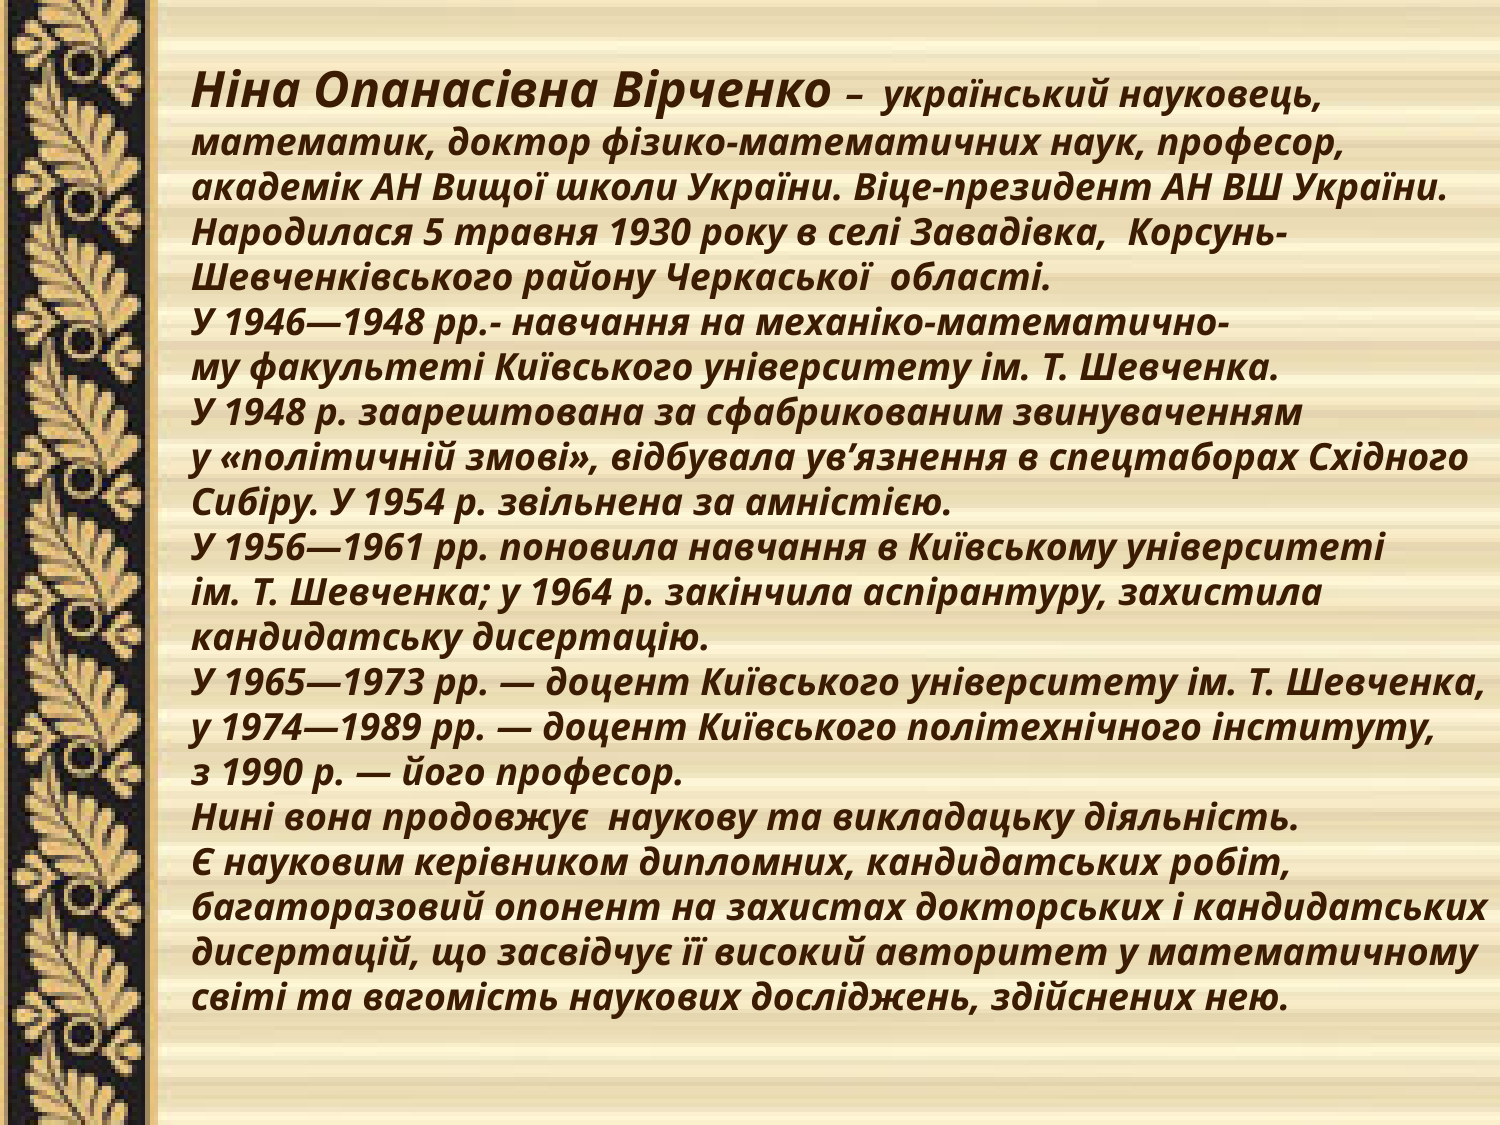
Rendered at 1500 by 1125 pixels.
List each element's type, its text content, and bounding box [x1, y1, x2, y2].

picture [0, 0, 1500, 1125]
text_box Ніна Опанасівна Вірченко – український науковець, математик, доктор фізико-математичних наук, професор, академік АН Вищої школи України. Віце-президент АН ВШ України. Народилася 5 травня 1930 року в селі Завадівка, Корсунь-Шевченківського району Черкаської області. У 1946—1948 рр.- навчання на механіко-математично-му факультеті Київського університету ім. Т. Шевченка. У 1948 р. заарештована за сфабрикованим звинуваченням у «політичній змові», відбувала ув’язнення в спецтаборах Східного Сибіру. У 1954 р. звільнена за амністією. У 1956—1961 рр. поновила навчання в Київському університеті ім. Т. Шевченка; у 1964 р. закінчила аспірантуру, захистила кандидатську дисертацію. У 1965—1973 рр. — доцент Київського університету ім. Т. Шевченка, у 1974—1989 рр. — доцент Київського політехнічного інституту, з 1990 р. — його професор. Нині вона продовжує наукову та викладацьку діяльність. Є науковим керівником дипломних, кандидатських робіт, багаторазовий опонент на захистах докторських і кандидатських дисертацій, що засвідчує її високий авторитет у математичному світі та вагомість наукових досліджень, здійснених нею. [175, 50, 1500, 1026]
